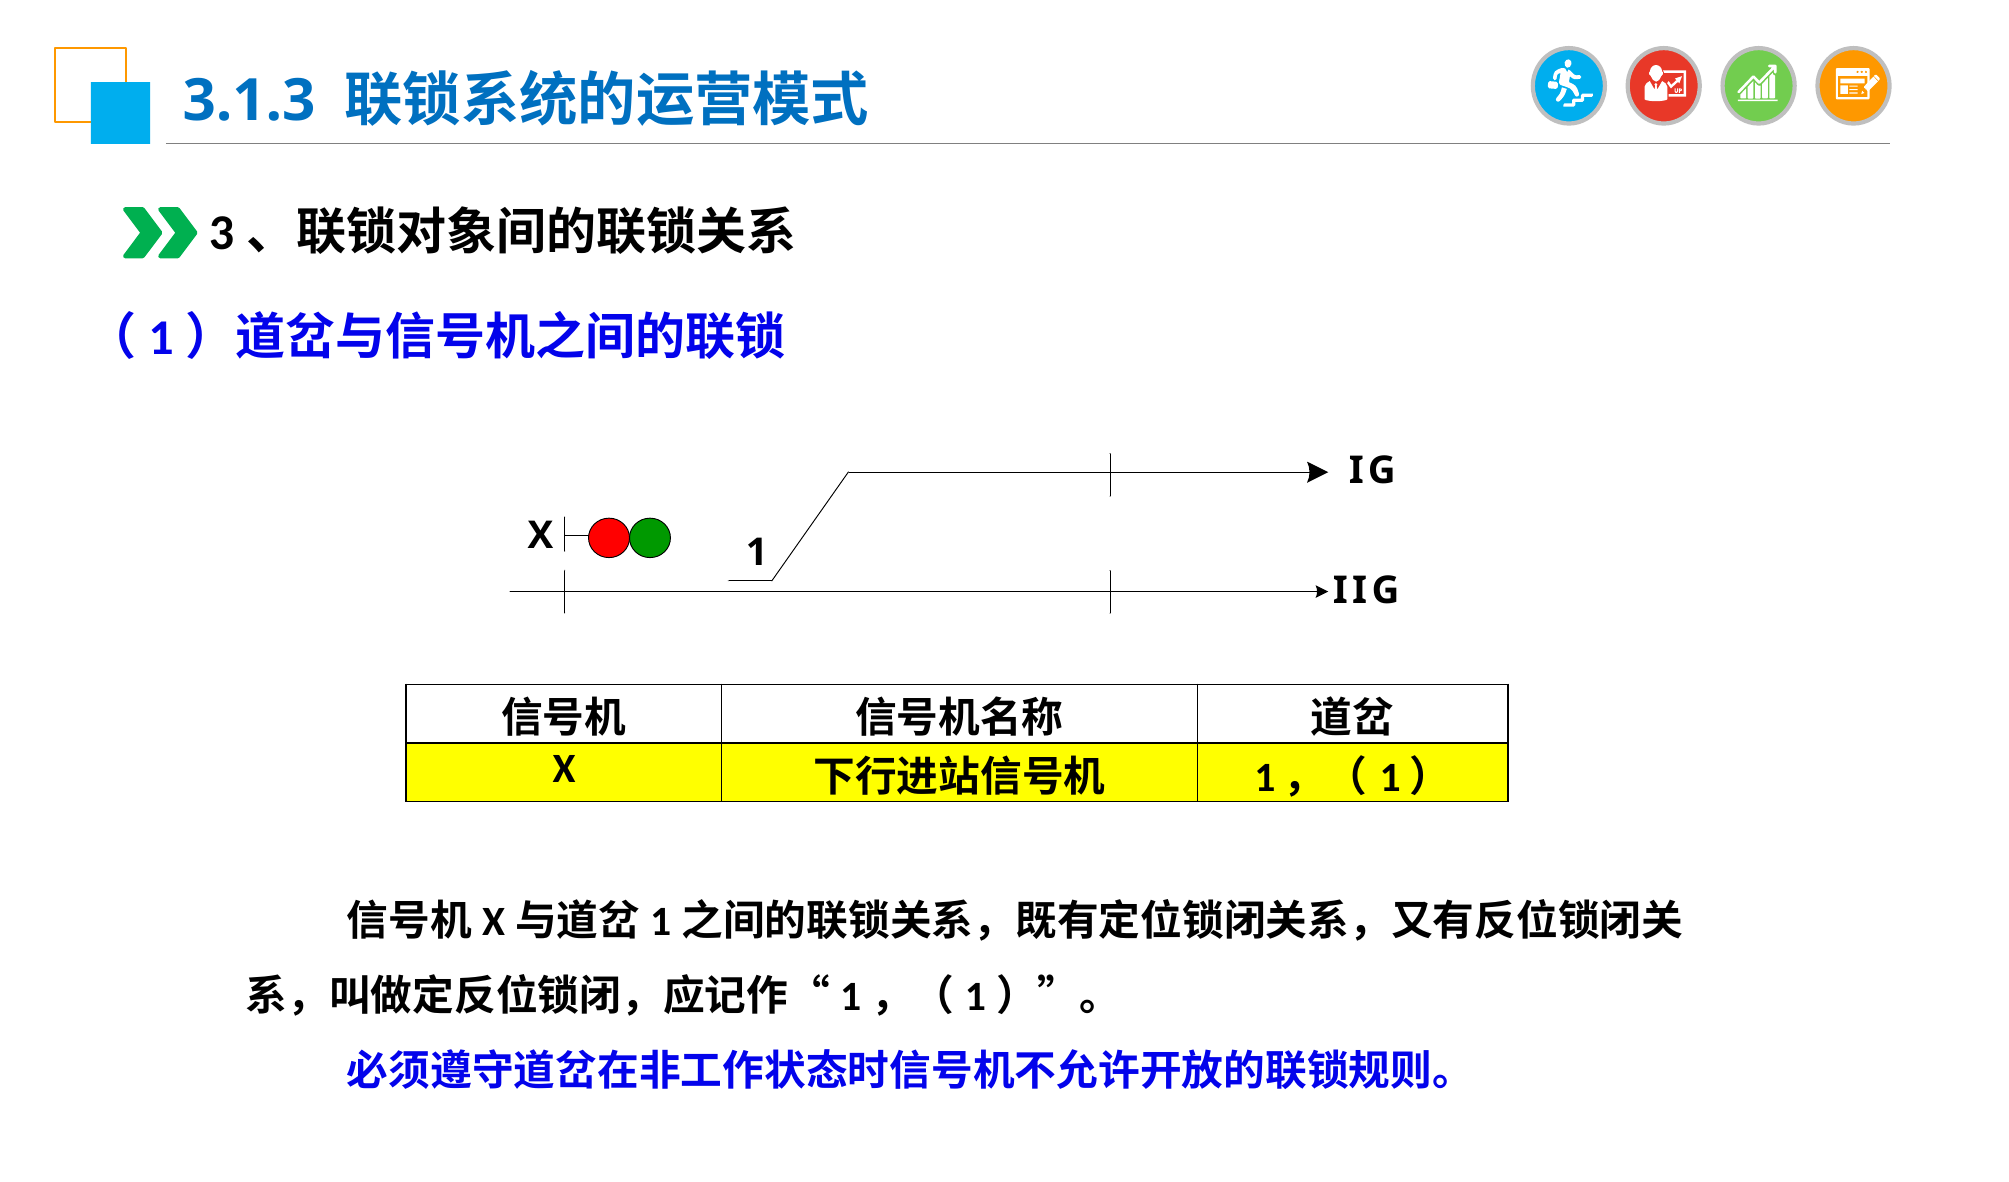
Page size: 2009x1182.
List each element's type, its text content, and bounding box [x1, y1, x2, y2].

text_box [124, 191, 810, 269]
text_box 信号机X与道岔1之间的联锁关系，既有定位锁闭关系，又有反位锁闭关系，叫做定反位锁闭，应记作“1，（1）”。 必须遵守道岔在非工作状态时信号机不允许开放的联锁规则。 [230, 861, 1731, 1102]
table_header 信号机 [407, 685, 721, 742]
table_cell X [407, 744, 721, 801]
text_box 3.1.3 联锁系统的运营模式 [162, 51, 890, 142]
table_cell 下行进站信号机 [722, 744, 1197, 801]
table_header 信号机名称 [722, 685, 1197, 742]
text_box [488, 438, 1418, 627]
text_box （1）道岔与信号机之间的联锁 [71, 297, 801, 373]
table_cell 1，（1） [1198, 744, 1507, 801]
table_header 道岔 [1198, 685, 1507, 742]
